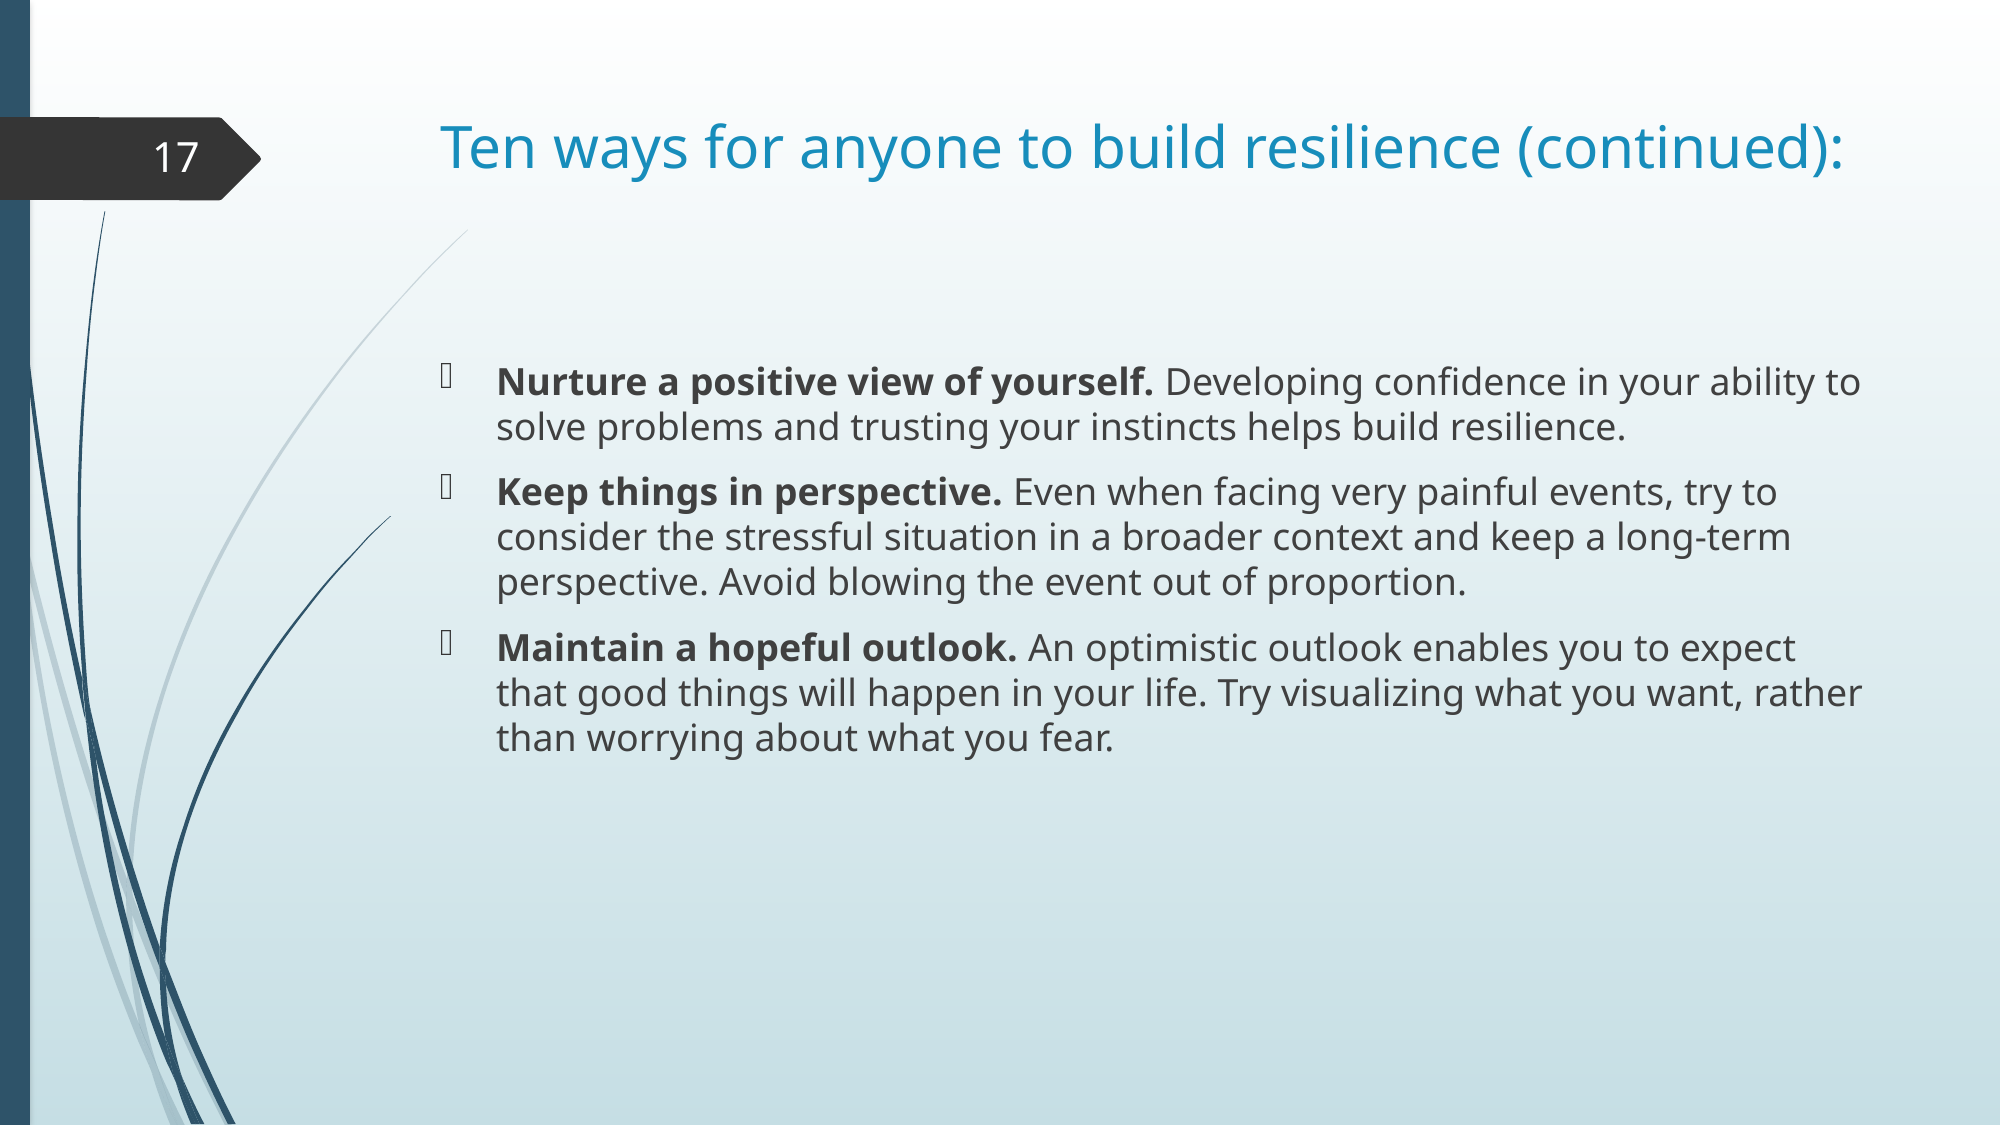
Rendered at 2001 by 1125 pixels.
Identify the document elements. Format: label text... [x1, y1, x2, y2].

list Nurture a positive view of yourself. Developing confidence in your ability to solve problems and trusting your instincts helps build resilience. Keep things in perspective. Even when facing very painful events, try to consider the stressful situation in a broader context and keep a long-term perspective. Avoid blowing the event out of proportion. Maintain a hopeful outlook. An optimistic outlook enables you to expect that good things will happen in your life. Try visualizing what you want, rather than worrying about what you fear. [424, 350, 1888, 970]
slide_number 17 [87, 129, 216, 190]
title Ten ways for anyone to build resilience (continued): [425, 102, 1888, 313]
